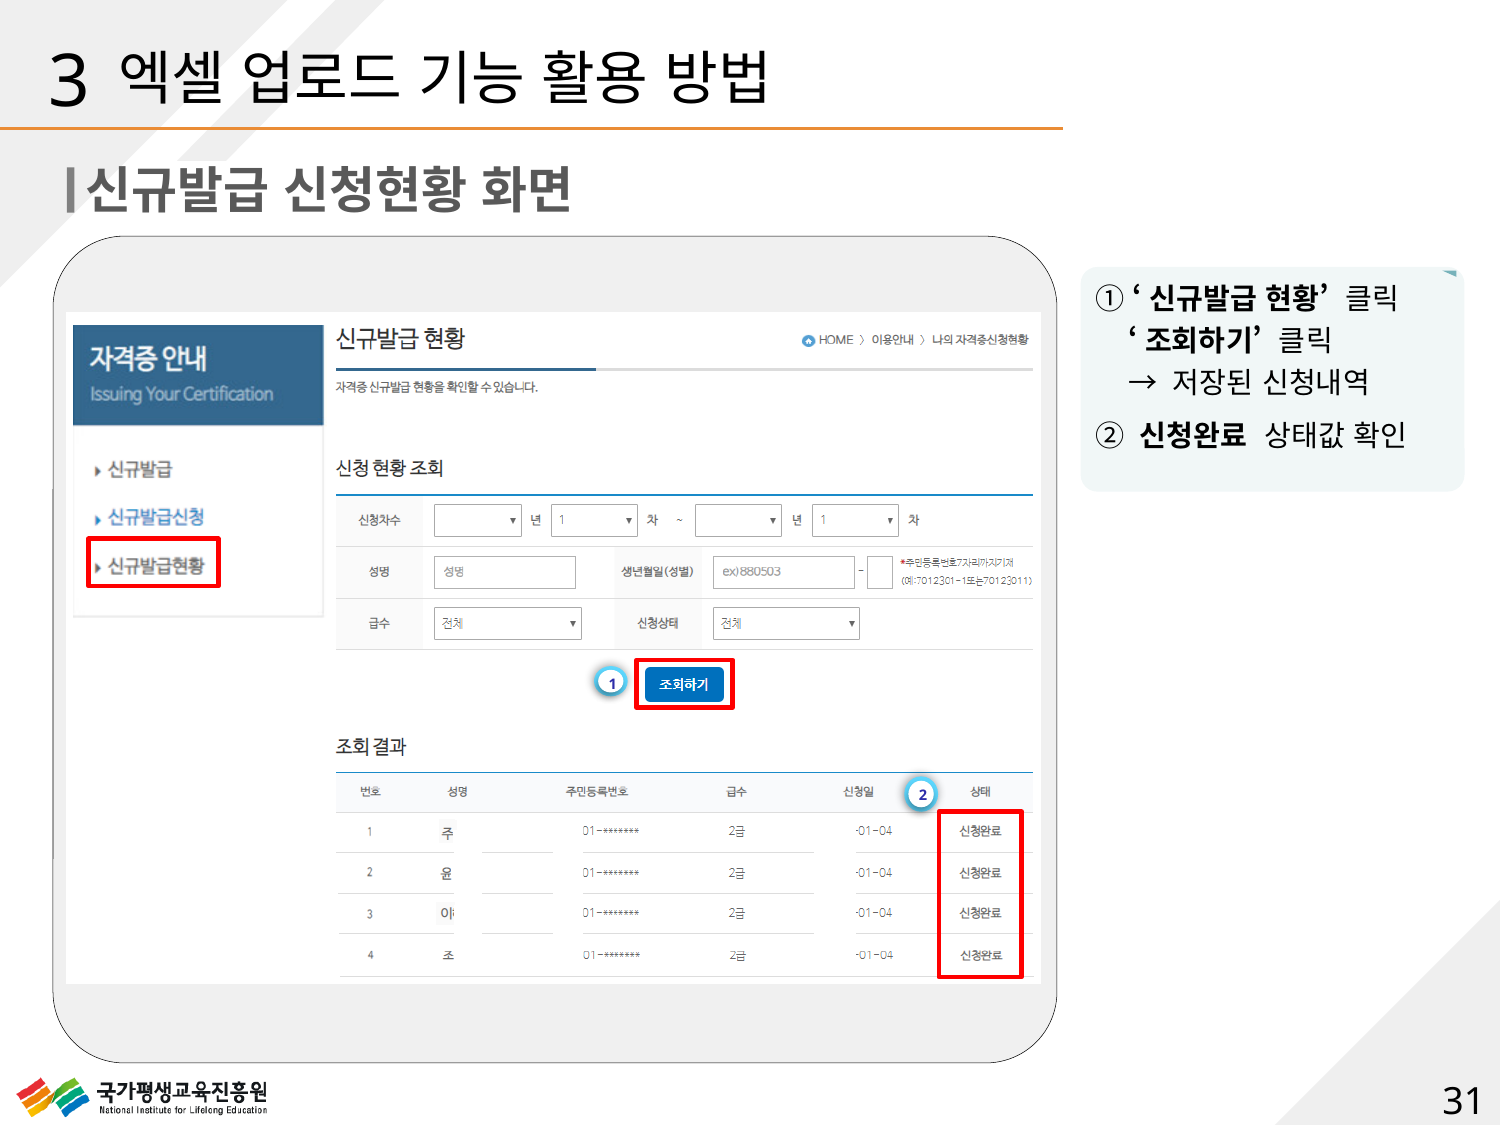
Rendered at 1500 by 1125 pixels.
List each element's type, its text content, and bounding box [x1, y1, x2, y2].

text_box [593, 665, 633, 701]
picture [0, 1067, 286, 1125]
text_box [903, 776, 943, 812]
text_box 신규발급 신청현황 화면 [70, 151, 1430, 226]
picture [66, 312, 1042, 984]
text_box 31 [1149, 1069, 1500, 1125]
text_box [1080, 266, 1500, 492]
